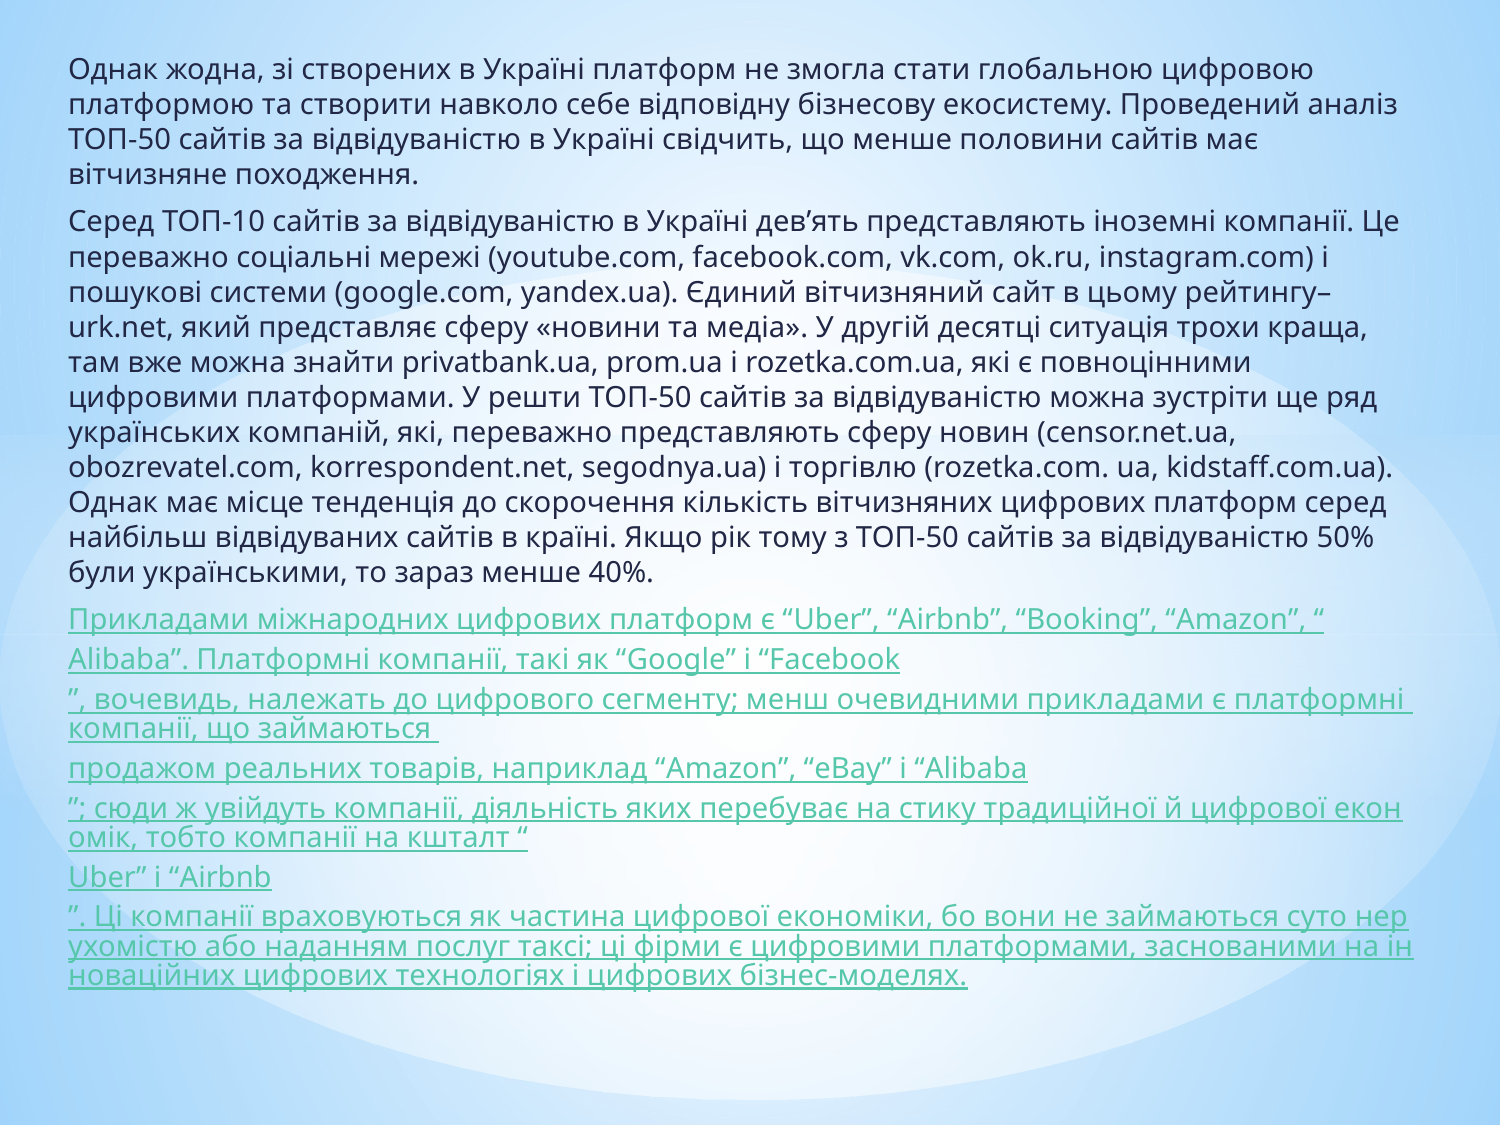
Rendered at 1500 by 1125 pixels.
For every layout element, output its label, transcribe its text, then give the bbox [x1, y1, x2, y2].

subtitle Однак жодна, зі створених в Україні платформ не змогла стати глобальною цифровою платформою та створити навколо себе відповідну бізнесову екосистему. Проведений аналіз ТОП-50 сайтів за відвідуваністю в Україні свідчить, що менше половини сайтів має вітчизняне походження. Серед ТОП-10 сайтів за відвідуваністю в Україні дев’ять представляють іноземні компанії. Це переважно соціальні мережі (youtube.com, facebook.com, vk.com, ok.ru, instagram.com) і пошукові системи (google.com, yandex.ua). Єдиний вітчизняний сайт в цьому рейтингу– urk.net, який представляє сферу «новини та медіа». У другій десятці ситуація трохи краща, там вже можна знайти privatbank.ua, prom.ua і rozetka.com.ua, які є повноцінними цифровими платформами. У решти ТОП-50 сайтів за відвідуваністю можна зустріти ще ряд українських компаній, які, переважно представляють сферу новин (censor.net.ua, obozrevatel.com, korrespondent.net, segodnya.ua) і торгівлю (rozetka.com. ua, kidstaff.com.ua). Однак має місце тенденція до скорочення кількість вітчизняних цифрових платформ серед найбільш відвідуваних сайтів в країні. Якщо рік тому з ТОП-50 сайтів за відвідуваністю 50% були українськими, то зараз менше 40%. Прикладами міжнародних цифрових платформ є “Uber”, “Airbnb”, “Booking”, “Amazon”, “Alibaba”. Платформні компанії, такі як “Google” і “Facebook”, вочевидь, належать до цифрового сегменту; менш очевидними прикладами є платформні компанії, що займаються продажом реальних товарів, наприклад “Amazon”, “eBay” і “Alibaba”; сюди ж увійдуть компанії, діяльність яких перебуває на стику традиційної й цифрової економік, тобто компанії на кшталт “Uber” і “Airbnb”. Ці компанії враховуються як частина цифрової економіки, бо вони не займаються суто нерухомістю або наданням послуг таксі; ці фірми є цифровими платформами, заснованими на інноваційних цифрових технологіях і цифрових бізнес-моделях. [53, 42, 1436, 1059]
